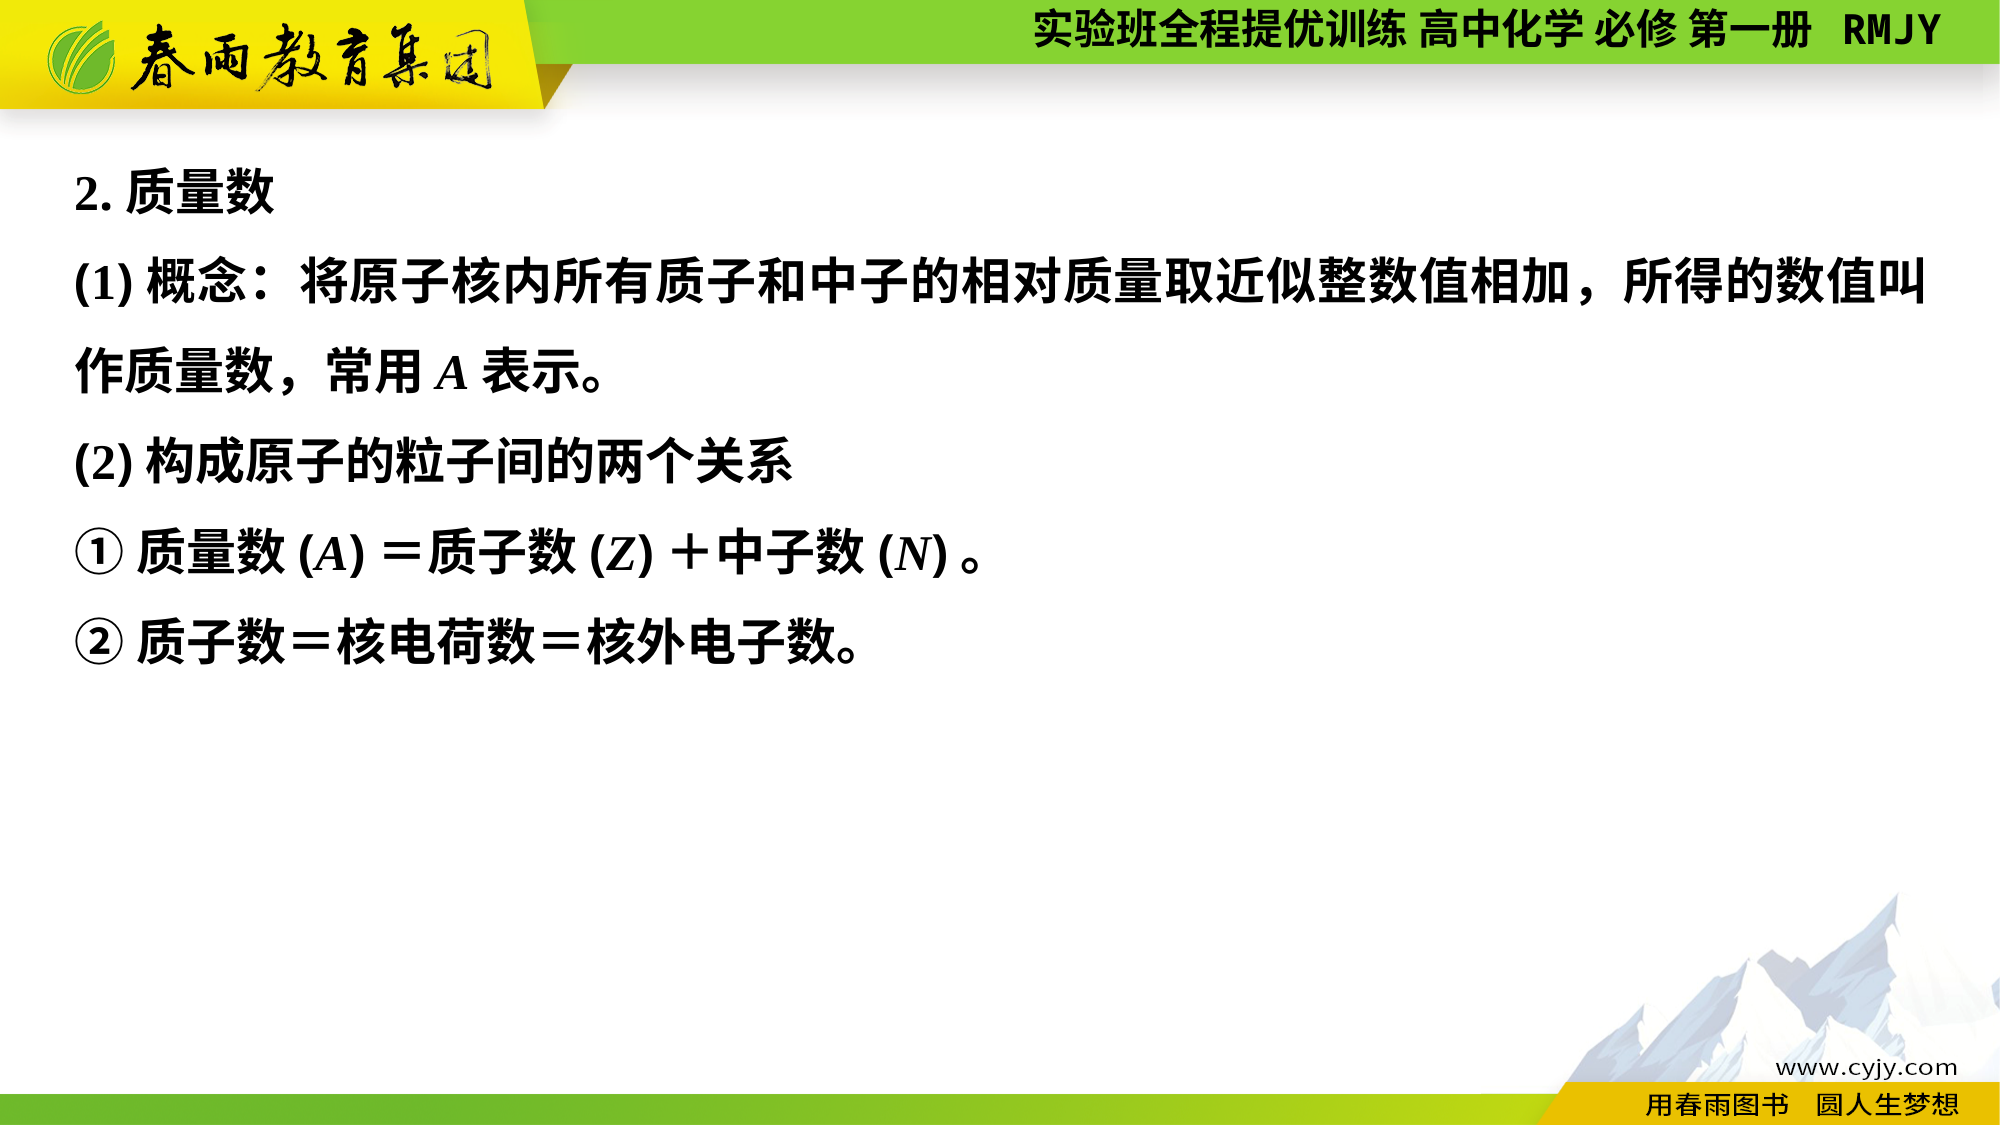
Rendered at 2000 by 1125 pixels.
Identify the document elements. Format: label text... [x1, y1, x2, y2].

picture [0, 0, 2000, 1125]
list 2.质量数 (1)概念：将原子核内所有质子和中子的相对质量取近似整数值相加，所得的数值叫作质量数，常用A表示。 (2)构成原子的粒子间的两个关系 ①质量数(A)＝质子数(Z)＋中子数(N)。 ②质子数＝核电荷数＝核外电子数。 [59, 122, 1944, 672]
